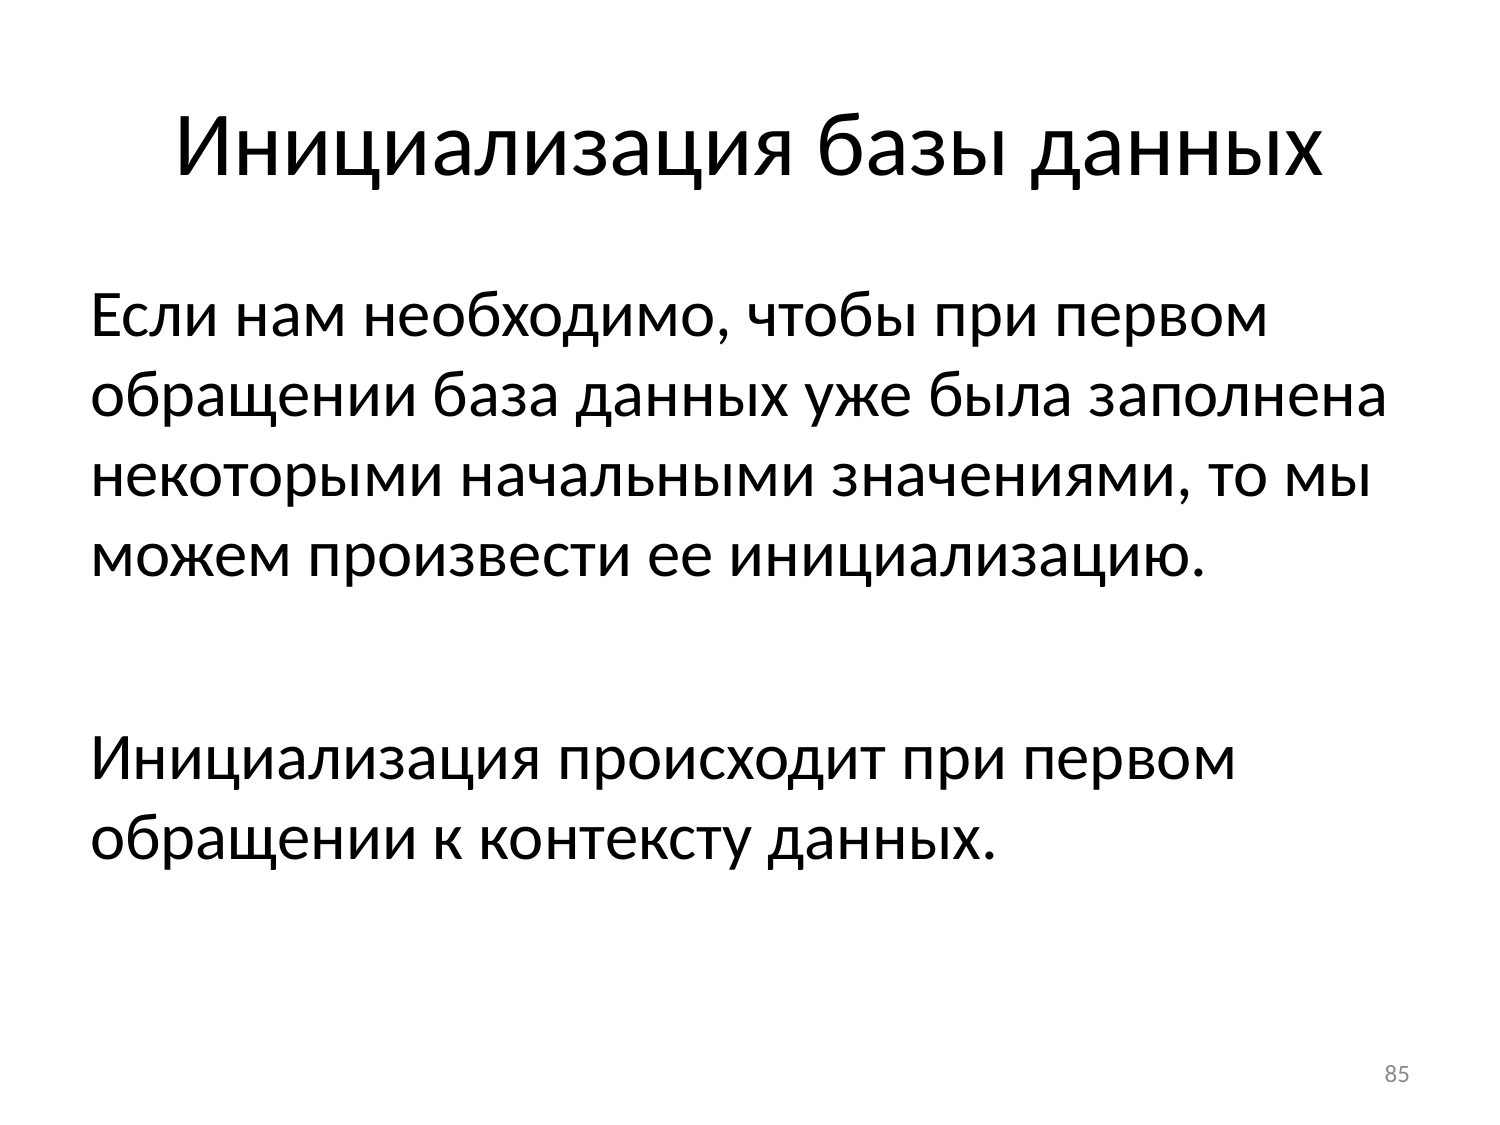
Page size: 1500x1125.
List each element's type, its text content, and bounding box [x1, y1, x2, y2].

slide_number 85 [1074, 1042, 1425, 1103]
title Инициализация базы данных [75, 45, 1425, 233]
list Если нам необходимо, чтобы при первом обращении база данных уже была заполнена некоторыми начальными значениями, то мы можем произвести ее инициализацию. Инициализация происходит при первом обращении к контексту данных. [75, 262, 1425, 1005]
